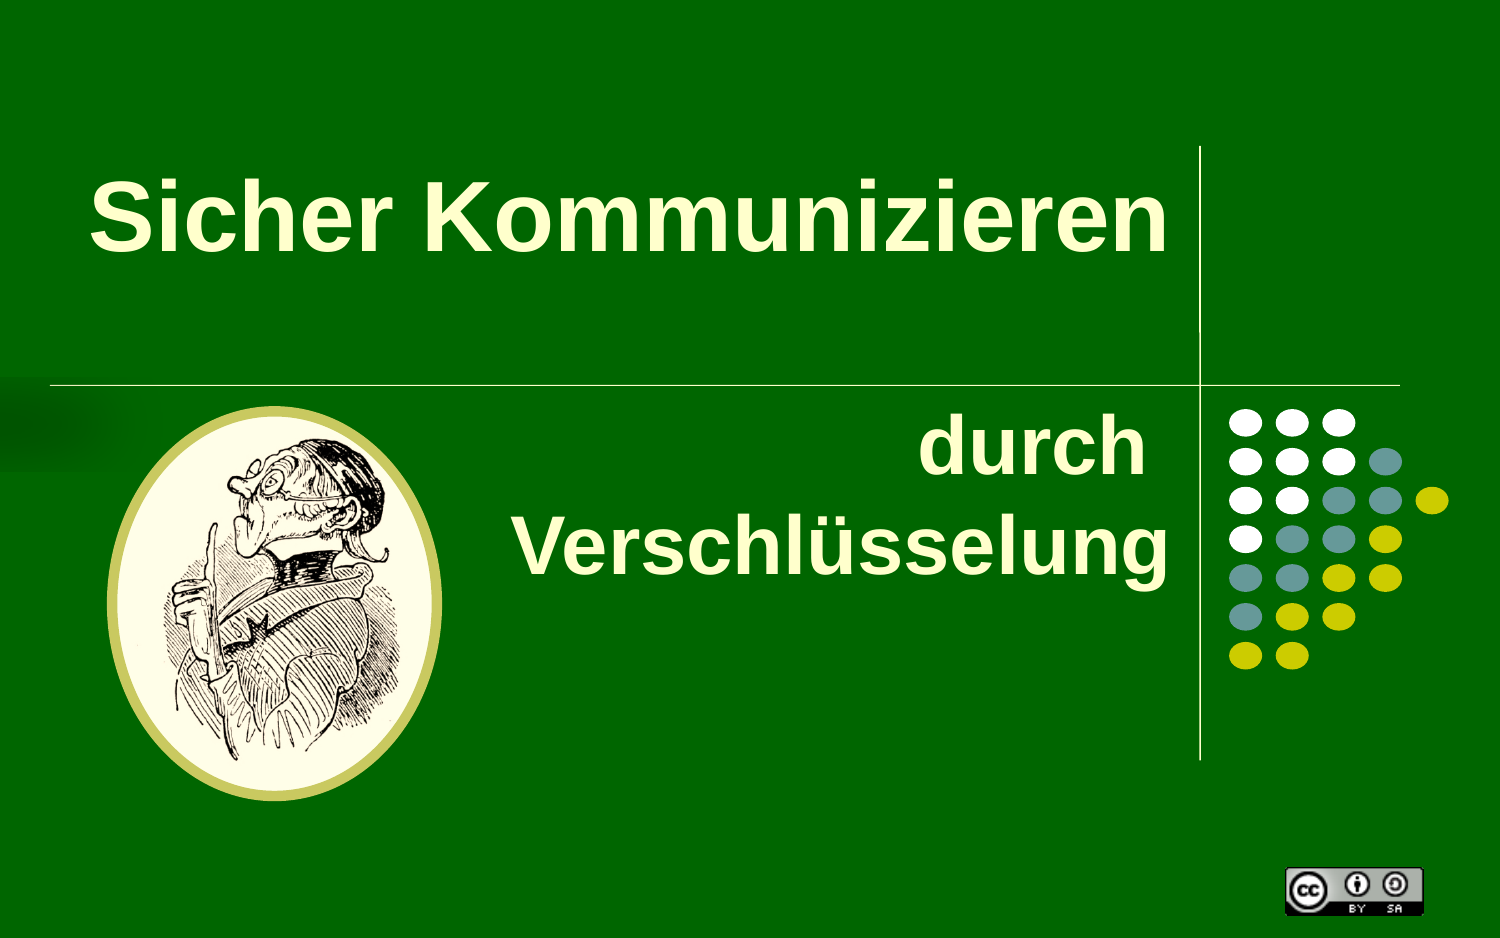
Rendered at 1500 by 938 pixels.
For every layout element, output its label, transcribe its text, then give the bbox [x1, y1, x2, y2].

picture [118, 599, 431, 790]
title Sicher Kommunizieren durch Verschlüsselung [51, 63, 1188, 599]
picture [1285, 867, 1424, 916]
